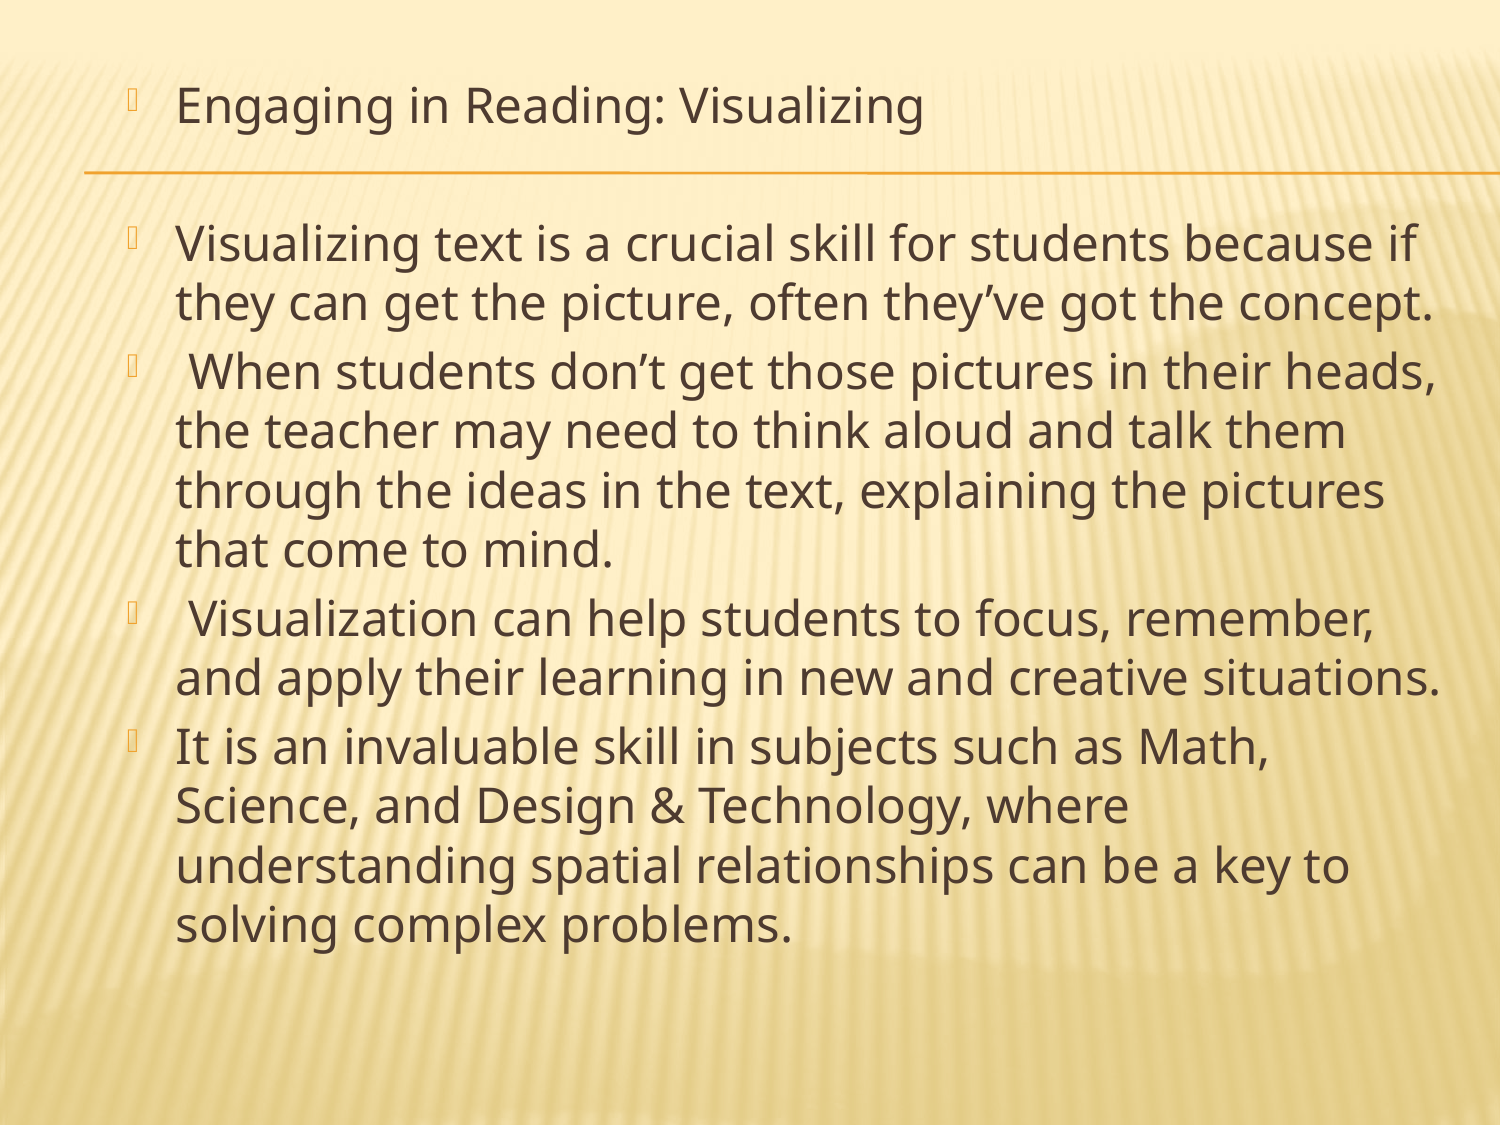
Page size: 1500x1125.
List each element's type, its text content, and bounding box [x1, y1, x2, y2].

list Engaging in Reading: Visualizing Visualizing text is a crucial skill for students because if they can get the picture, often they’ve got the concept. When students don’t get those pictures in their heads, the teacher may need to think aloud and talk them through the ideas in the text, explaining the pictures that come to mind. Visualization can help students to focus, remember, and apply their learning in new and creative situations. It is an invaluable skill in subjects such as Math, Science, and Design & Technology, where understanding spatial relationships can be a key to solving complex problems. [112, 66, 1463, 1040]
